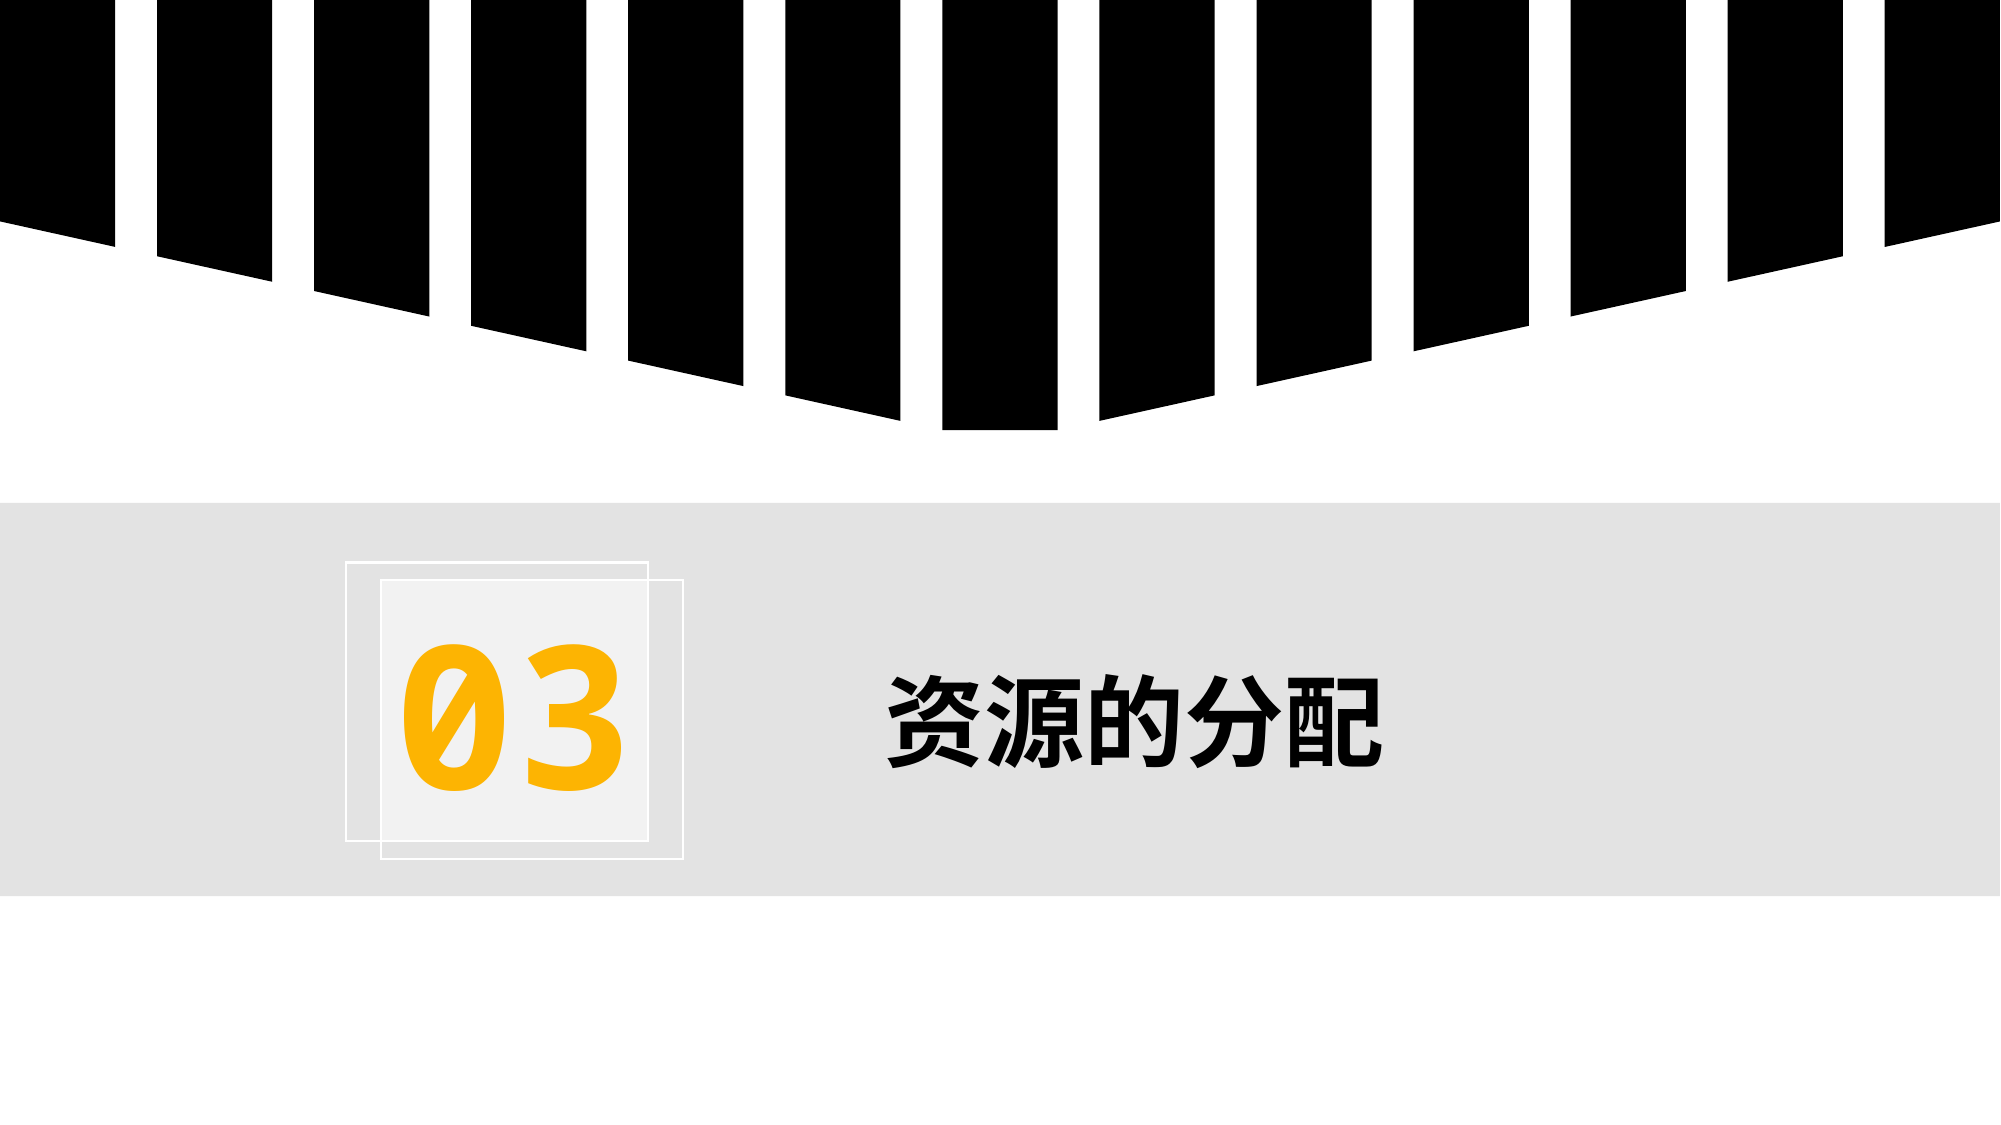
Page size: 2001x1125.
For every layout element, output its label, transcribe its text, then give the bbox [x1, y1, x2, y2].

text_box 资源的分配 [870, 651, 1400, 787]
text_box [345, 562, 684, 860]
